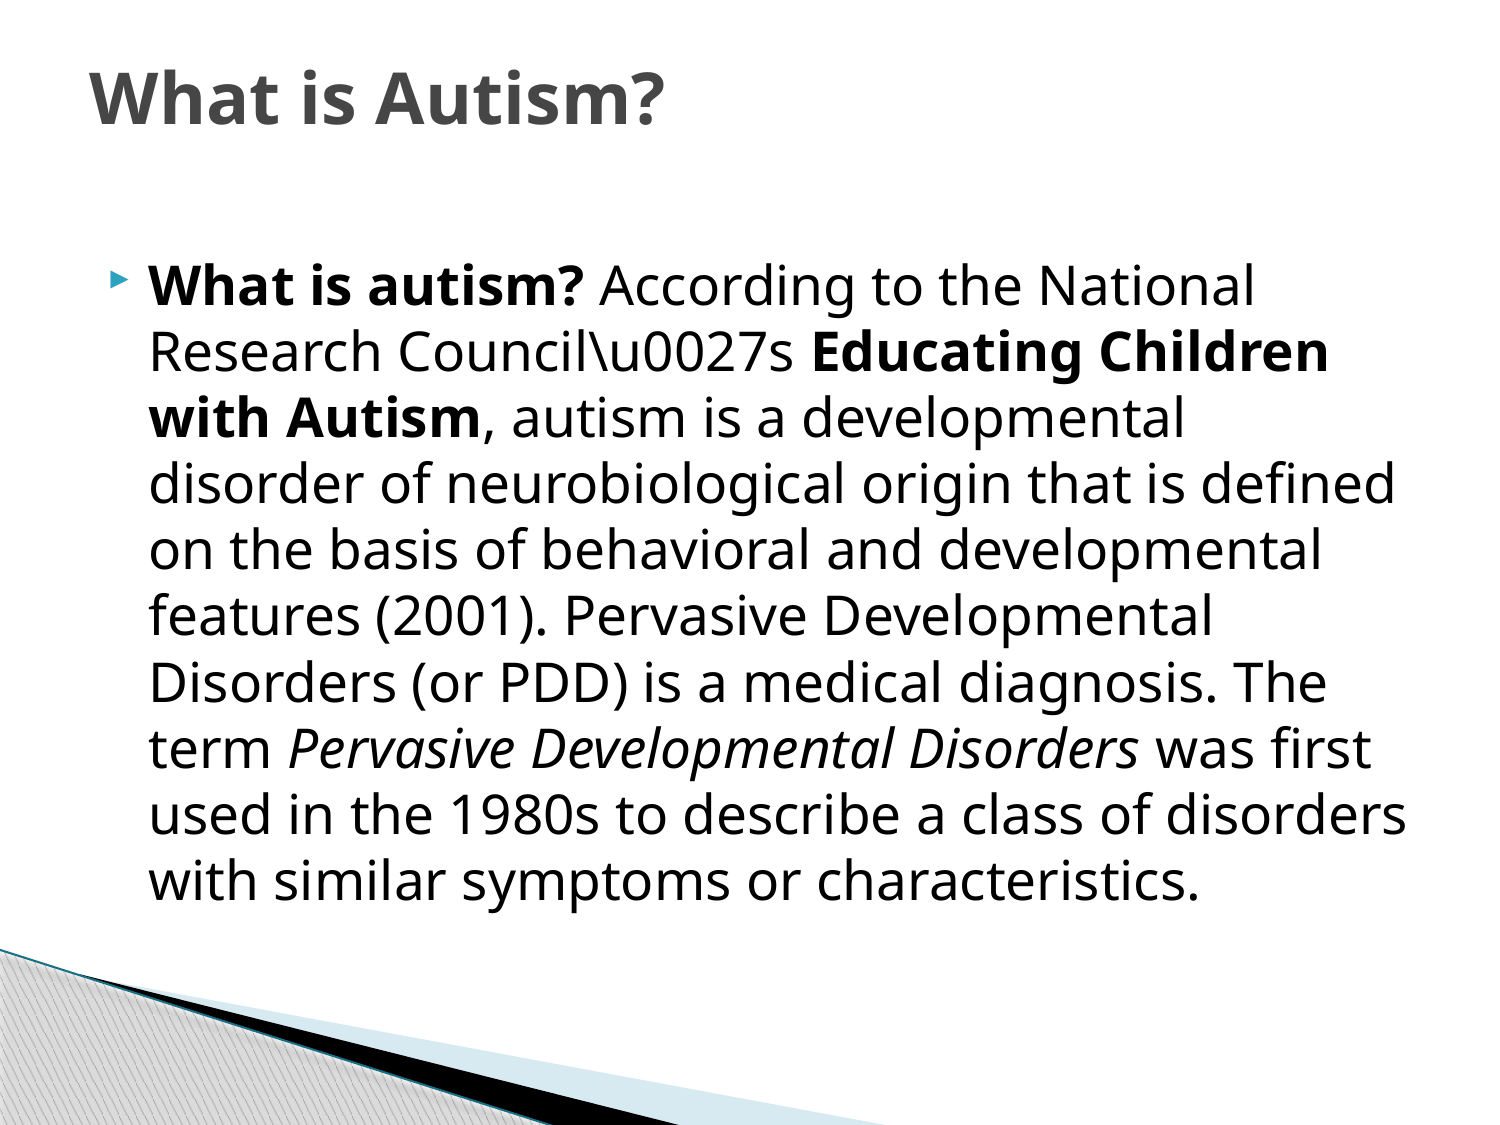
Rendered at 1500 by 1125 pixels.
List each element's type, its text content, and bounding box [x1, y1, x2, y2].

title What is Autism? [75, 45, 1425, 233]
list What is autism? According to the National Research Council\u0027s Educating Children with Autism, autism is a developmental disorder of neurobiological origin that is defined on the basis of behavioral and developmental features (2001). Pervasive Developmental Disorders (or PDD) is a medical diagnosis. The term Pervasive Developmental Disorders was first used in the 1980s to describe a class of disorders with similar symptoms or characteristics. [75, 243, 1425, 986]
